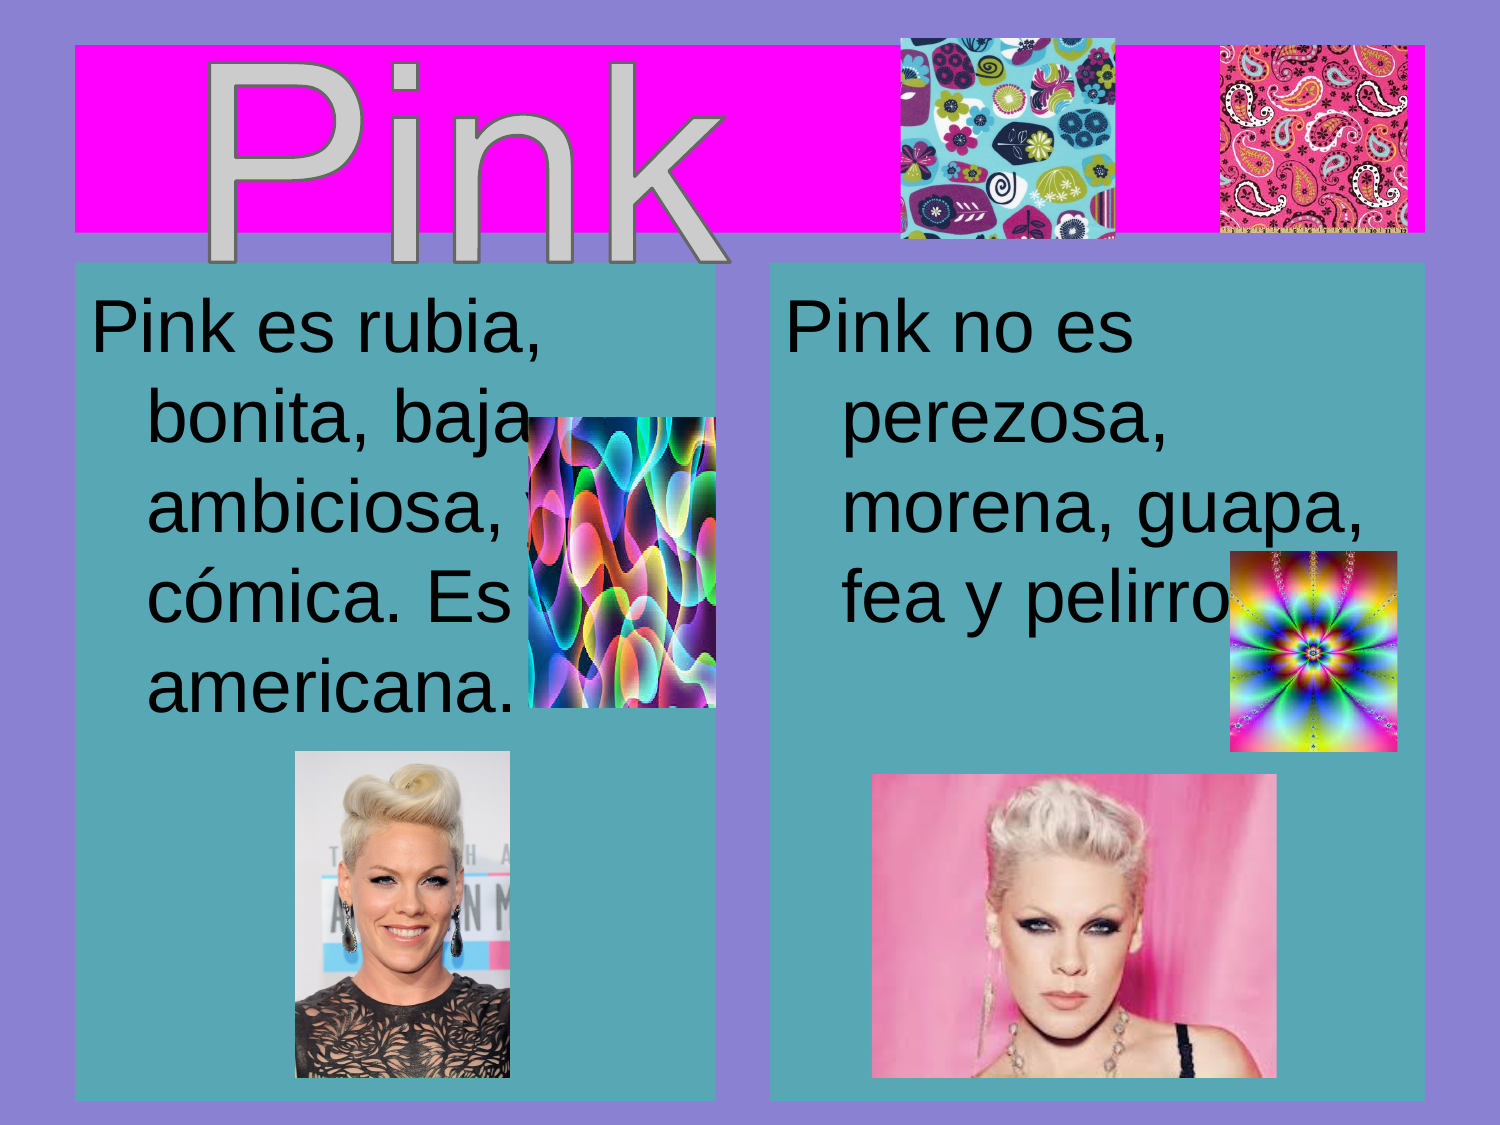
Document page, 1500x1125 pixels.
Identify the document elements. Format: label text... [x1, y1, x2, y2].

title [1408, 45, 1425, 233]
text_box [900, 38, 1116, 239]
text_box [392, 62, 418, 91]
text_box [610, 62, 731, 263]
list Pink no es perezosa, morena, guapa, fea y pelirroja. [769, 262, 1425, 1101]
title [75, 45, 900, 233]
text_box [392, 117, 418, 263]
title [1116, 45, 1220, 233]
text_box [209, 62, 363, 263]
text_box [454, 114, 573, 263]
text_box [1230, 551, 1398, 752]
text_box [1220, 45, 1408, 233]
list Pink es rubia, bonita, baja, ambiciosa, y cómica. Es americana. [75, 262, 716, 1101]
text_box [295, 751, 510, 1078]
text_box [528, 417, 716, 708]
text_box [871, 774, 1277, 1078]
